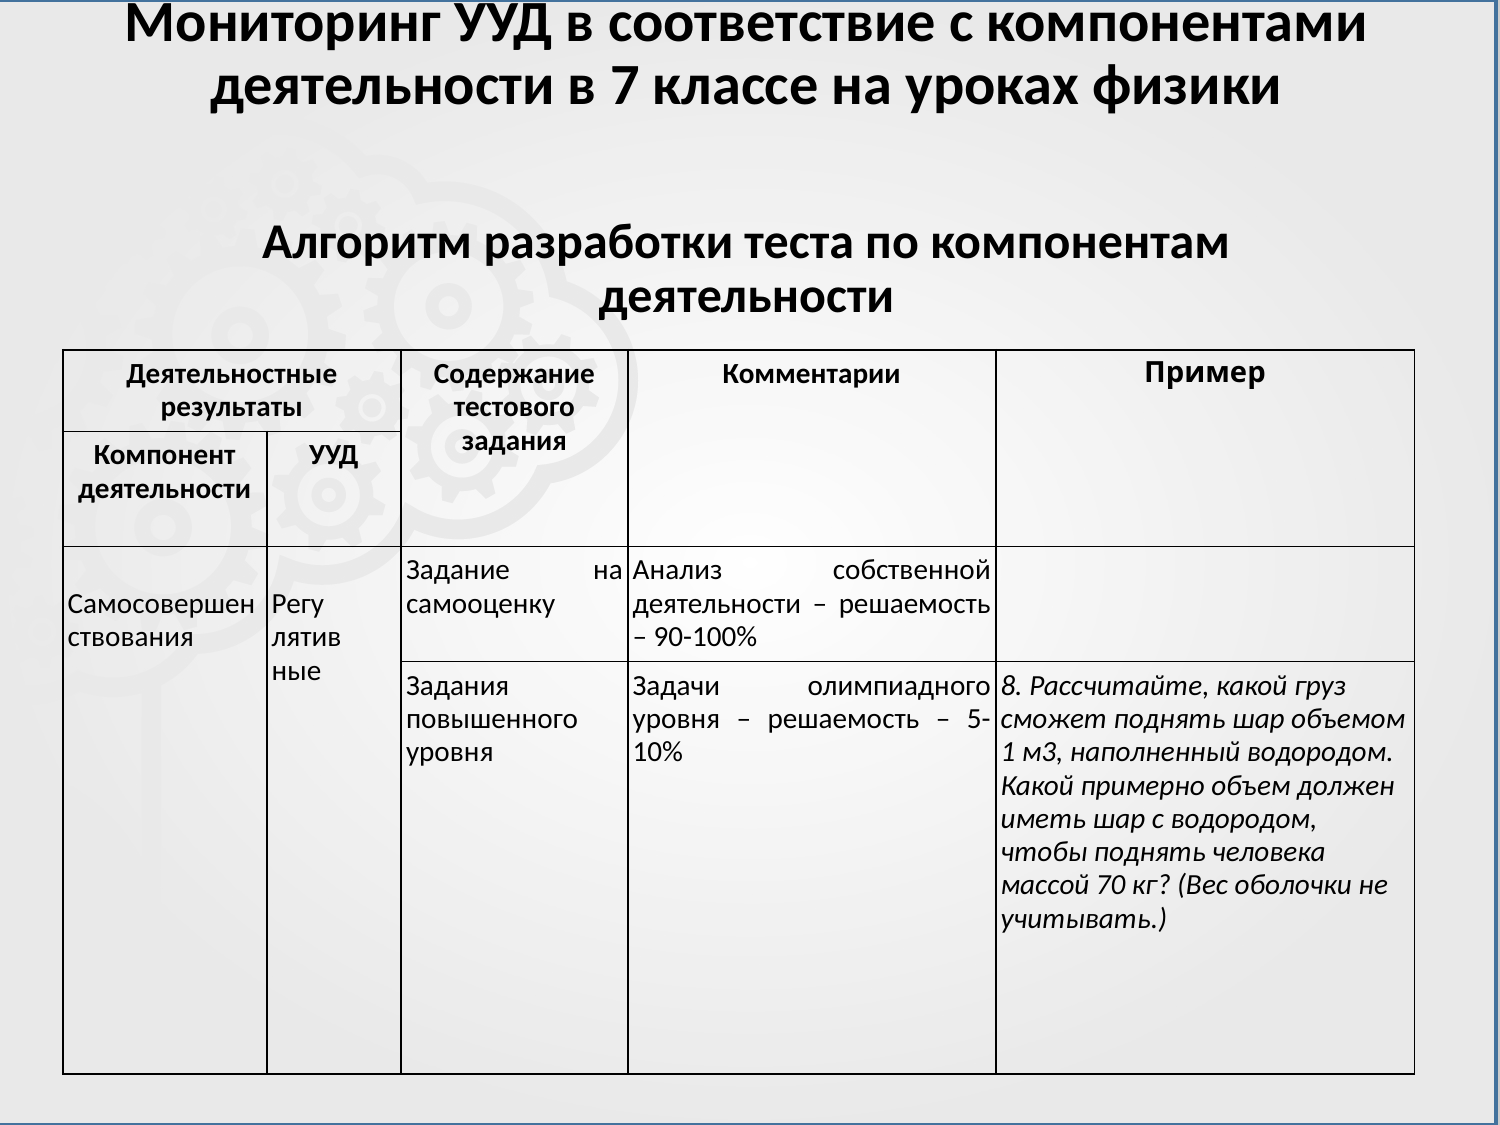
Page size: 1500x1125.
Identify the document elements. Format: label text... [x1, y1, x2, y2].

table_cell Задания повышенного уровня [402, 662, 627, 1073]
table_cell 8. Рассчитайте, какой груз сможет поднять шар объемом 1 м3, наполненный водородом. Какой примерно объем должен иметь шар с водородом, чтобы поднять человека массой 70 кг? (Вес оболочки не учитывать.) [997, 662, 1414, 1073]
table_cell Задачи олимпиадного уровня – решаемость – 5-10% [629, 662, 995, 1073]
title Мониторинг УУД в соответствие с компонентами деятельности в 7 классе на уроках физики Алгоритм разработки теста по компонентам деятельности [99, 115, 1394, 349]
table_cell Самосовершенствования [64, 547, 266, 1073]
table_header Пример [997, 351, 1414, 546]
table_header Содержание тестового задания [402, 351, 627, 546]
table_cell Анализ собственной деятельности – решаемость – 90-100% [629, 547, 995, 661]
table_header Деятельностные результаты [64, 351, 400, 431]
table_cell УУД [268, 432, 400, 546]
table_header Комментарии [629, 351, 995, 546]
table_cell Регу лятив ные [268, 547, 400, 1073]
table_cell [997, 547, 1414, 661]
table_cell Компонент деятельности [64, 432, 266, 546]
text_box [0, 0, 1498, 1125]
table_cell Задание на самооценку [402, 547, 627, 661]
